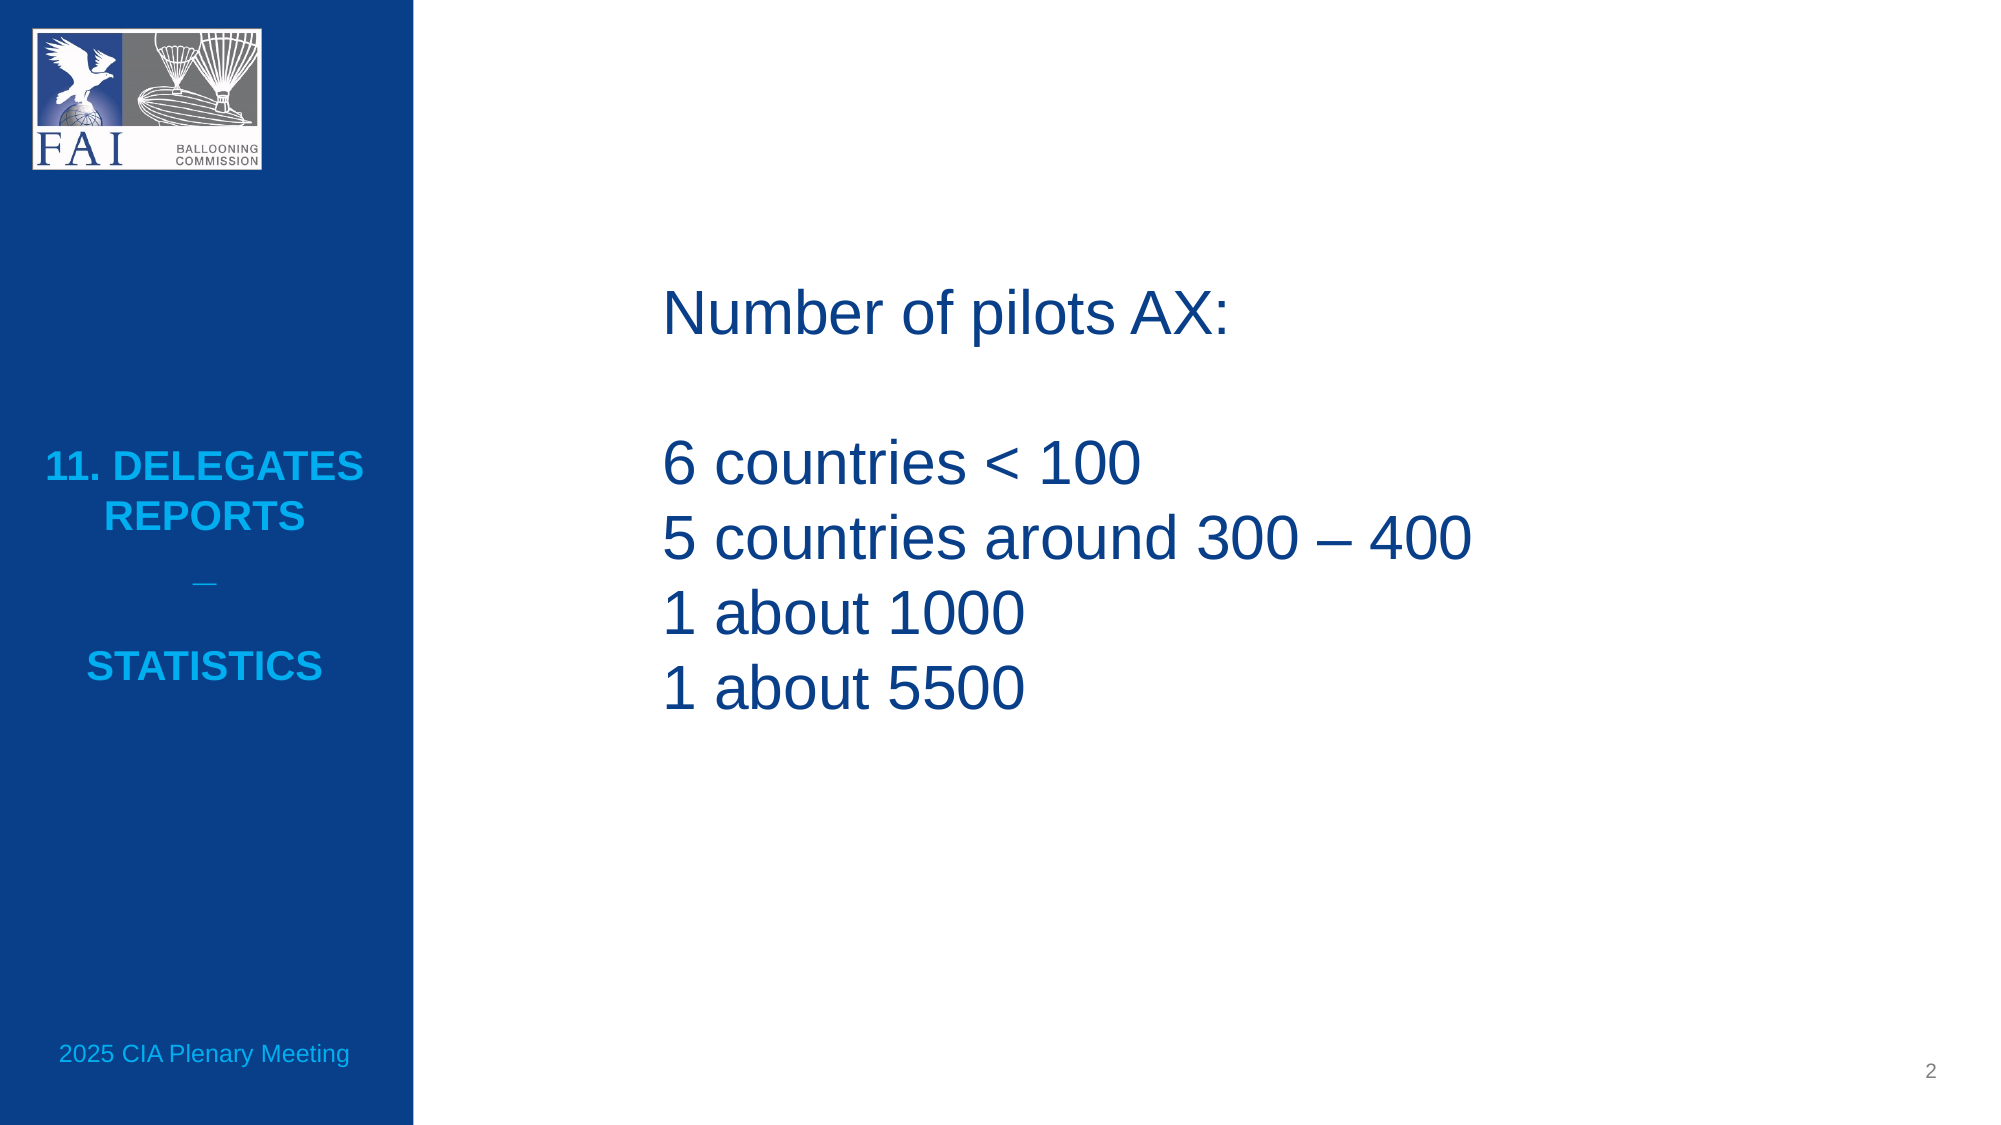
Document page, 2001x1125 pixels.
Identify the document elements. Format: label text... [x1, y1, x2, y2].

picture [32, 28, 262, 170]
list 11. Delegates reports _ Statistics [9, 253, 400, 874]
list Number of pilots AX: 6 countries < 100 5 countries around 300 – 400 1 about 1000 1 about 5500 [647, 264, 1600, 881]
